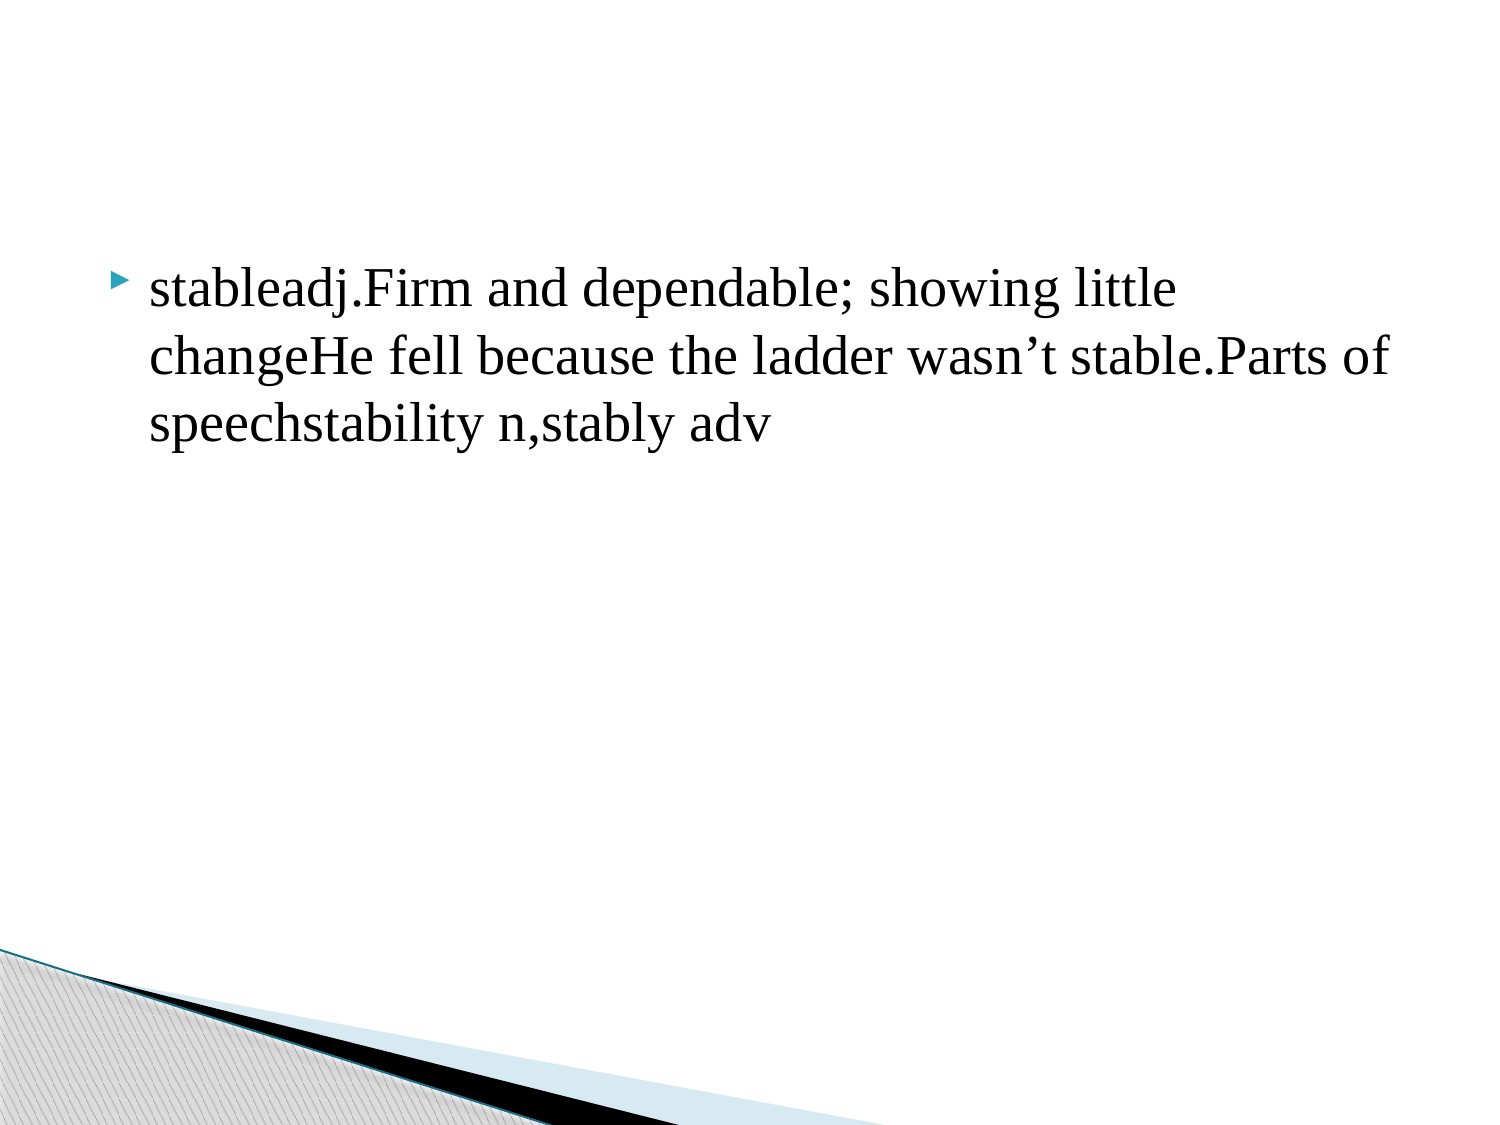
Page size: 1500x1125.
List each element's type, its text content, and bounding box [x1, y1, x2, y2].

list stableadj.Firm and dependable; showing little changeHe fell because the ladder wasn’t stable.Parts of speechstability n,stably adv [75, 243, 1425, 986]
